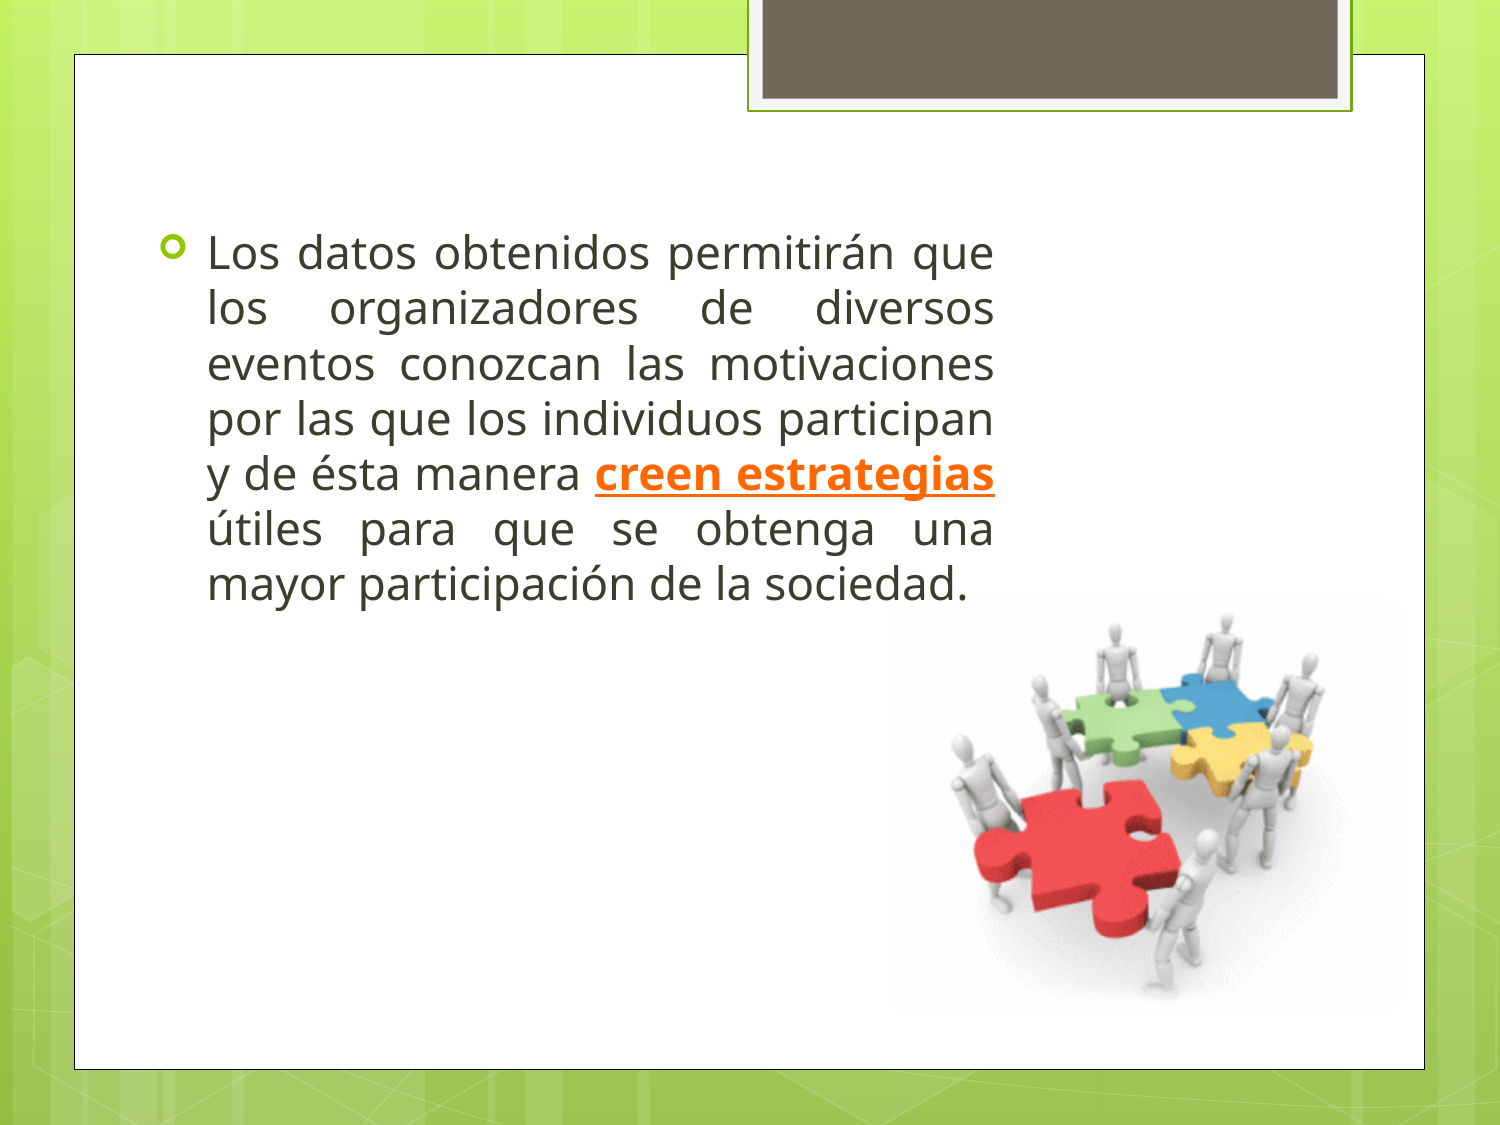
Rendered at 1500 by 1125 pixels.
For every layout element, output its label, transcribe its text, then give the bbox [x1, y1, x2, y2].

list Los datos obtenidos permitirán que los organizadores de diversos eventos conozcan las motivaciones por las que los individuos participan y de ésta manera creen estrategias útiles para que se obtenga una mayor participación de la sociedad. [135, 216, 1010, 646]
picture [891, 597, 1403, 1012]
